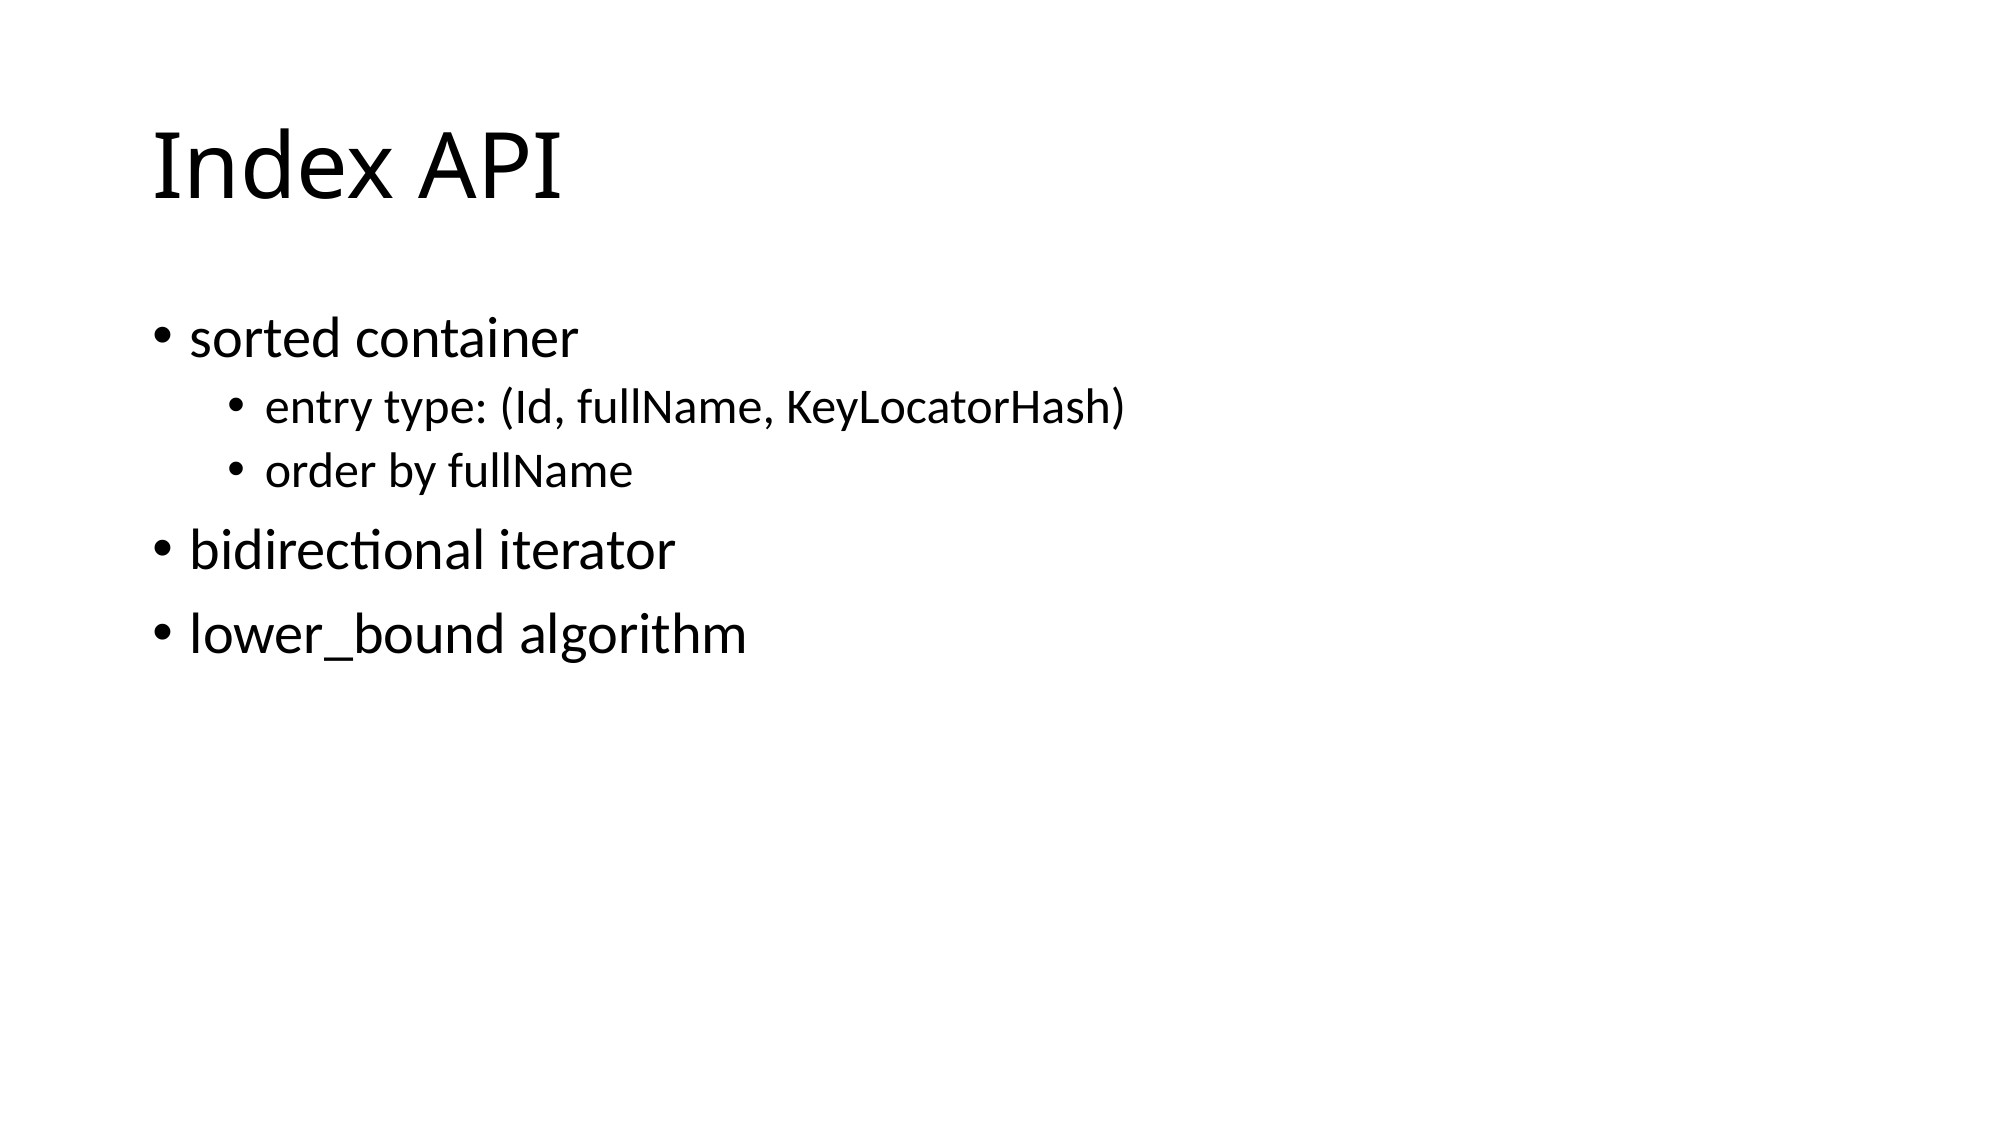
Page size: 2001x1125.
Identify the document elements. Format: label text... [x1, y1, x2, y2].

title Index API [137, 59, 1863, 278]
list sorted container entry type: (Id, fullName, KeyLocatorHash) order by fullName bidirectional iterator lower_bound algorithm [137, 299, 1863, 1014]
